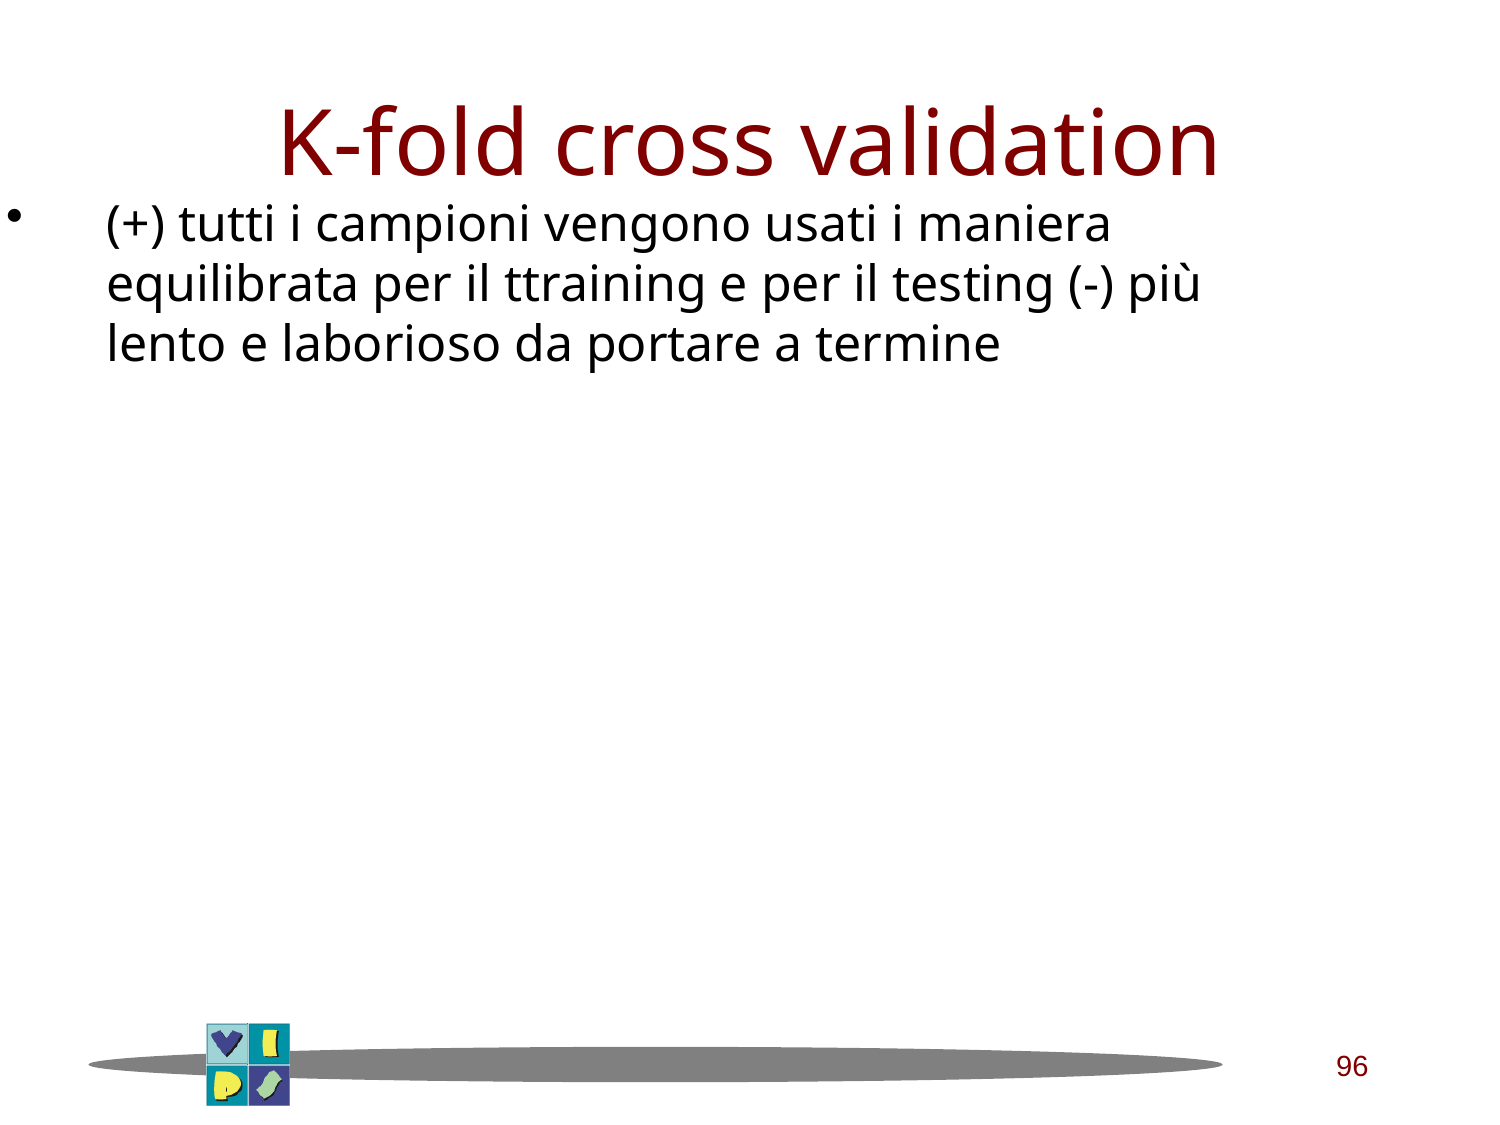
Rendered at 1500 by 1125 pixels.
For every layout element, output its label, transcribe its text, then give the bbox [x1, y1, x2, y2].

text_box (+) tutti i campioni vengono usati i maniera equilibrata per il ttraining e per il testing (-) più lento e laborioso da portare a termine [0, 184, 1341, 927]
picture [206, 1023, 290, 1106]
title K-fold cross validation [75, 45, 1425, 233]
slide_number 96 [1033, 1039, 1384, 1118]
